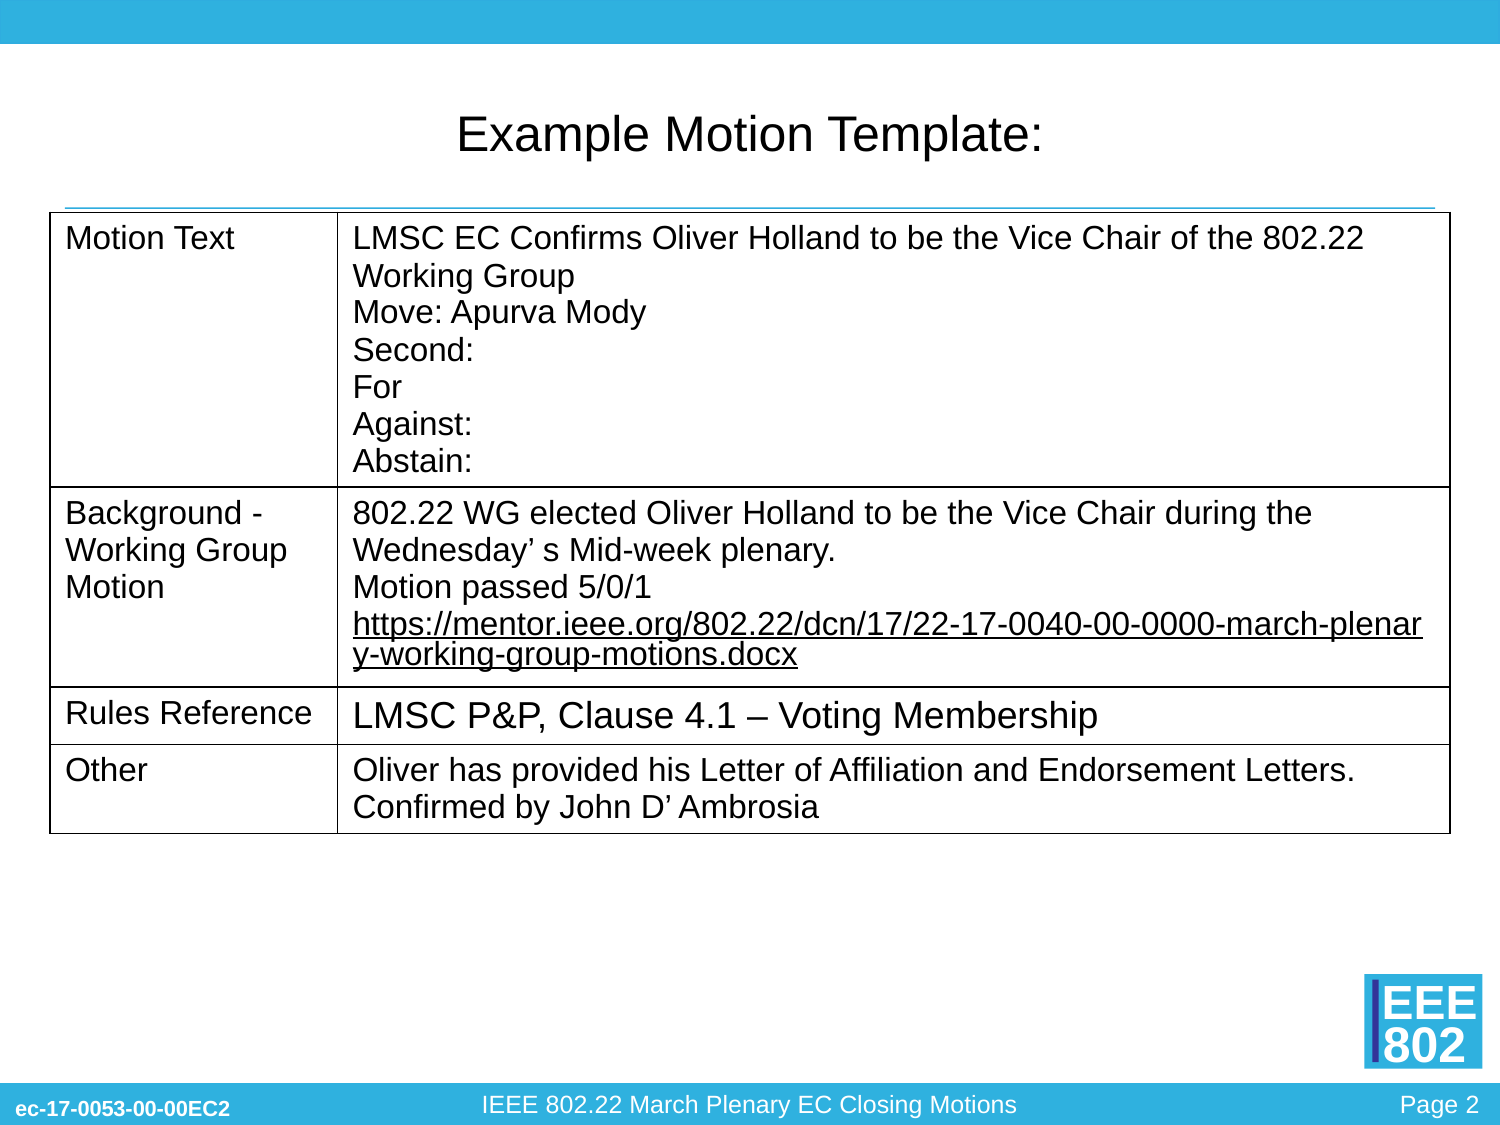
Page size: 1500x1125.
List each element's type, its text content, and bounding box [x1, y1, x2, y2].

title Example Motion Template: [75, 66, 1425, 197]
table_cell Rules Reference [51, 688, 337, 744]
table_cell Other [51, 745, 337, 833]
table_header LMSC EC Confirms Oliver Holland to be the Vice Chair of the 802.22 Working Group Move: Apurva Mody Second: For Against: Abstain: [338, 213, 1449, 486]
table_cell 802.22 WG elected Oliver Holland to be the Vice Chair during the Wednesday’ s Mid-week plenary. Motion passed 5/0/1 https://mentor.ieee.org/802.22/dcn/17/22-17-0040-00-0000-march-plenary-working-group-motions.docx [338, 488, 1449, 686]
table_cell LMSC P&P, Clause 4.1 – Voting Membership [338, 688, 1449, 744]
table_cell Background - Working Group Motion [51, 488, 337, 686]
table_header Motion Text [51, 213, 337, 486]
table_cell Oliver has provided his Letter of Affiliation and Endorsement Letters. Confirmed by John D’ Ambrosia [338, 745, 1449, 833]
